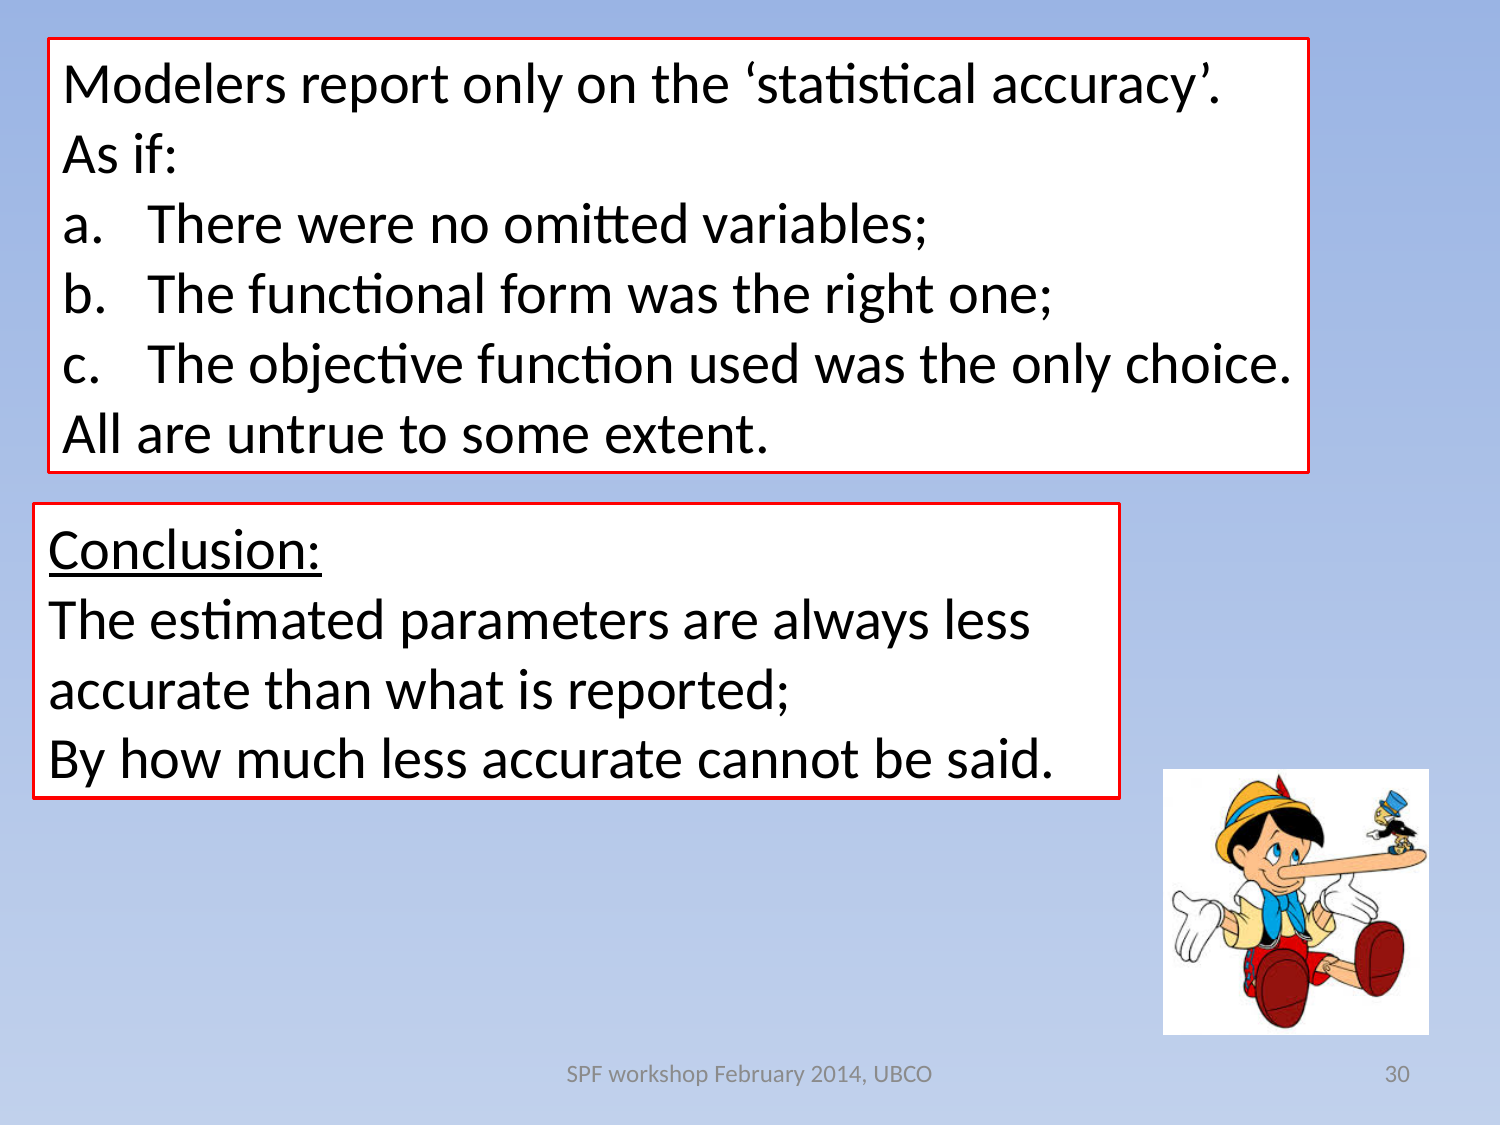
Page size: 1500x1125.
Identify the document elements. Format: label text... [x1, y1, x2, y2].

picture [1163, 768, 1429, 1036]
footer SPF workshop February 2014, UBCO [512, 1042, 988, 1103]
text_box Conclusion: The estimated parameters are always less accurate than what is reported; By how much less accurate cannot be said. [33, 503, 1120, 799]
slide_number 30 [1074, 1042, 1425, 1103]
text_box Modelers report only on the ‘statistical accuracy’. As if: There were no omitted variables; The functional form was the right one; The objective function used was the only choice. All are untrue to some extent. [48, 38, 1309, 473]
